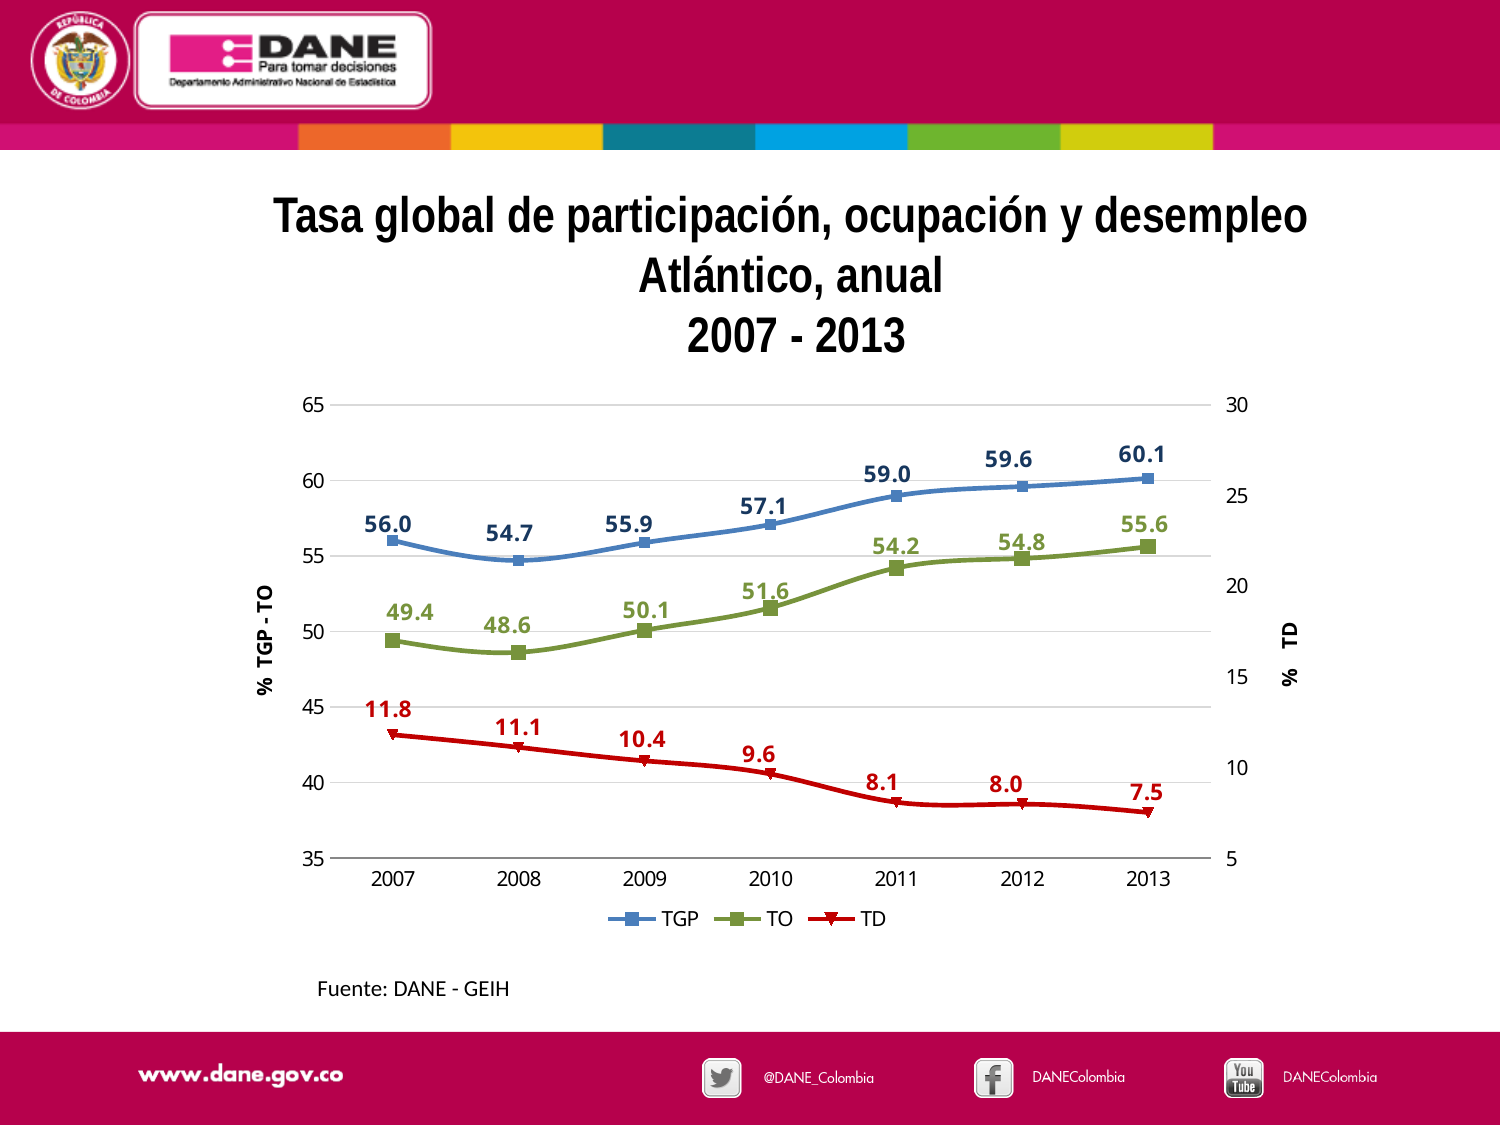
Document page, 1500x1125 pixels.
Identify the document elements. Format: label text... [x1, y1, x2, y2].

text_box Tasa global de participación, ocupación y desempleo Atlántico, anual 2007 - 2013 [230, 174, 1353, 430]
picture [124, 1054, 361, 1100]
picture [702, 1058, 874, 1098]
picture [974, 1058, 1125, 1098]
picture [1224, 1058, 1377, 1098]
text_box Fuente: DANE - GEIH [302, 966, 531, 1009]
picture [0, 0, 1500, 150]
chart [229, 385, 1313, 945]
